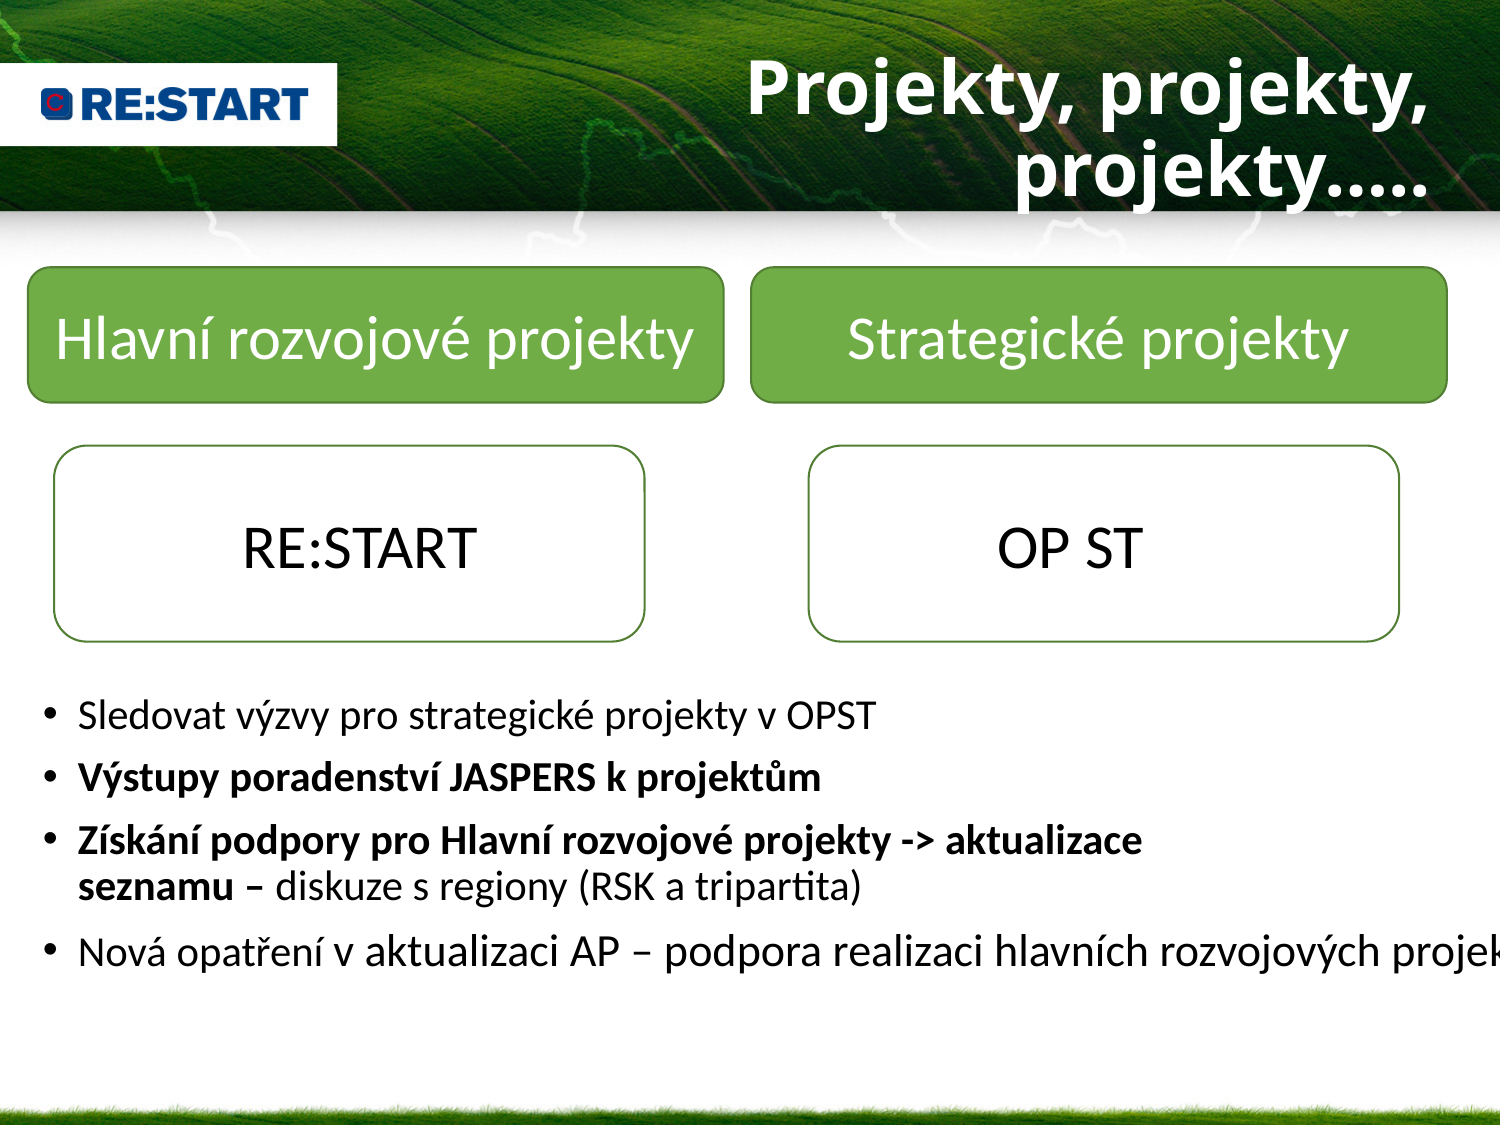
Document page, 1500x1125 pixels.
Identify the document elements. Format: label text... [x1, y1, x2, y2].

list Sledovat výzvy pro strategické projekty v OPST Výstupy poradenství JASPERS k projektům Získání podpory pro Hlavní rozvojové projekty -> aktualizace seznamu – diskuze s regiony (RSK a tripartita) Nová opatření v aktualizaci AP – podpora realizaci hlavních rozvojových projektů. [27, 684, 1500, 1021]
text_box OP ST [982, 498, 1275, 588]
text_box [54, 445, 645, 642]
picture [0, 0, 1500, 1125]
title Projekty, projekty, projekty….. [407, 34, 1447, 229]
text_box Strategické projekty [750, 266, 1448, 404]
text_box [807, 444, 1401, 643]
text_box Hlavní rozvojové projekty [26, 266, 725, 404]
